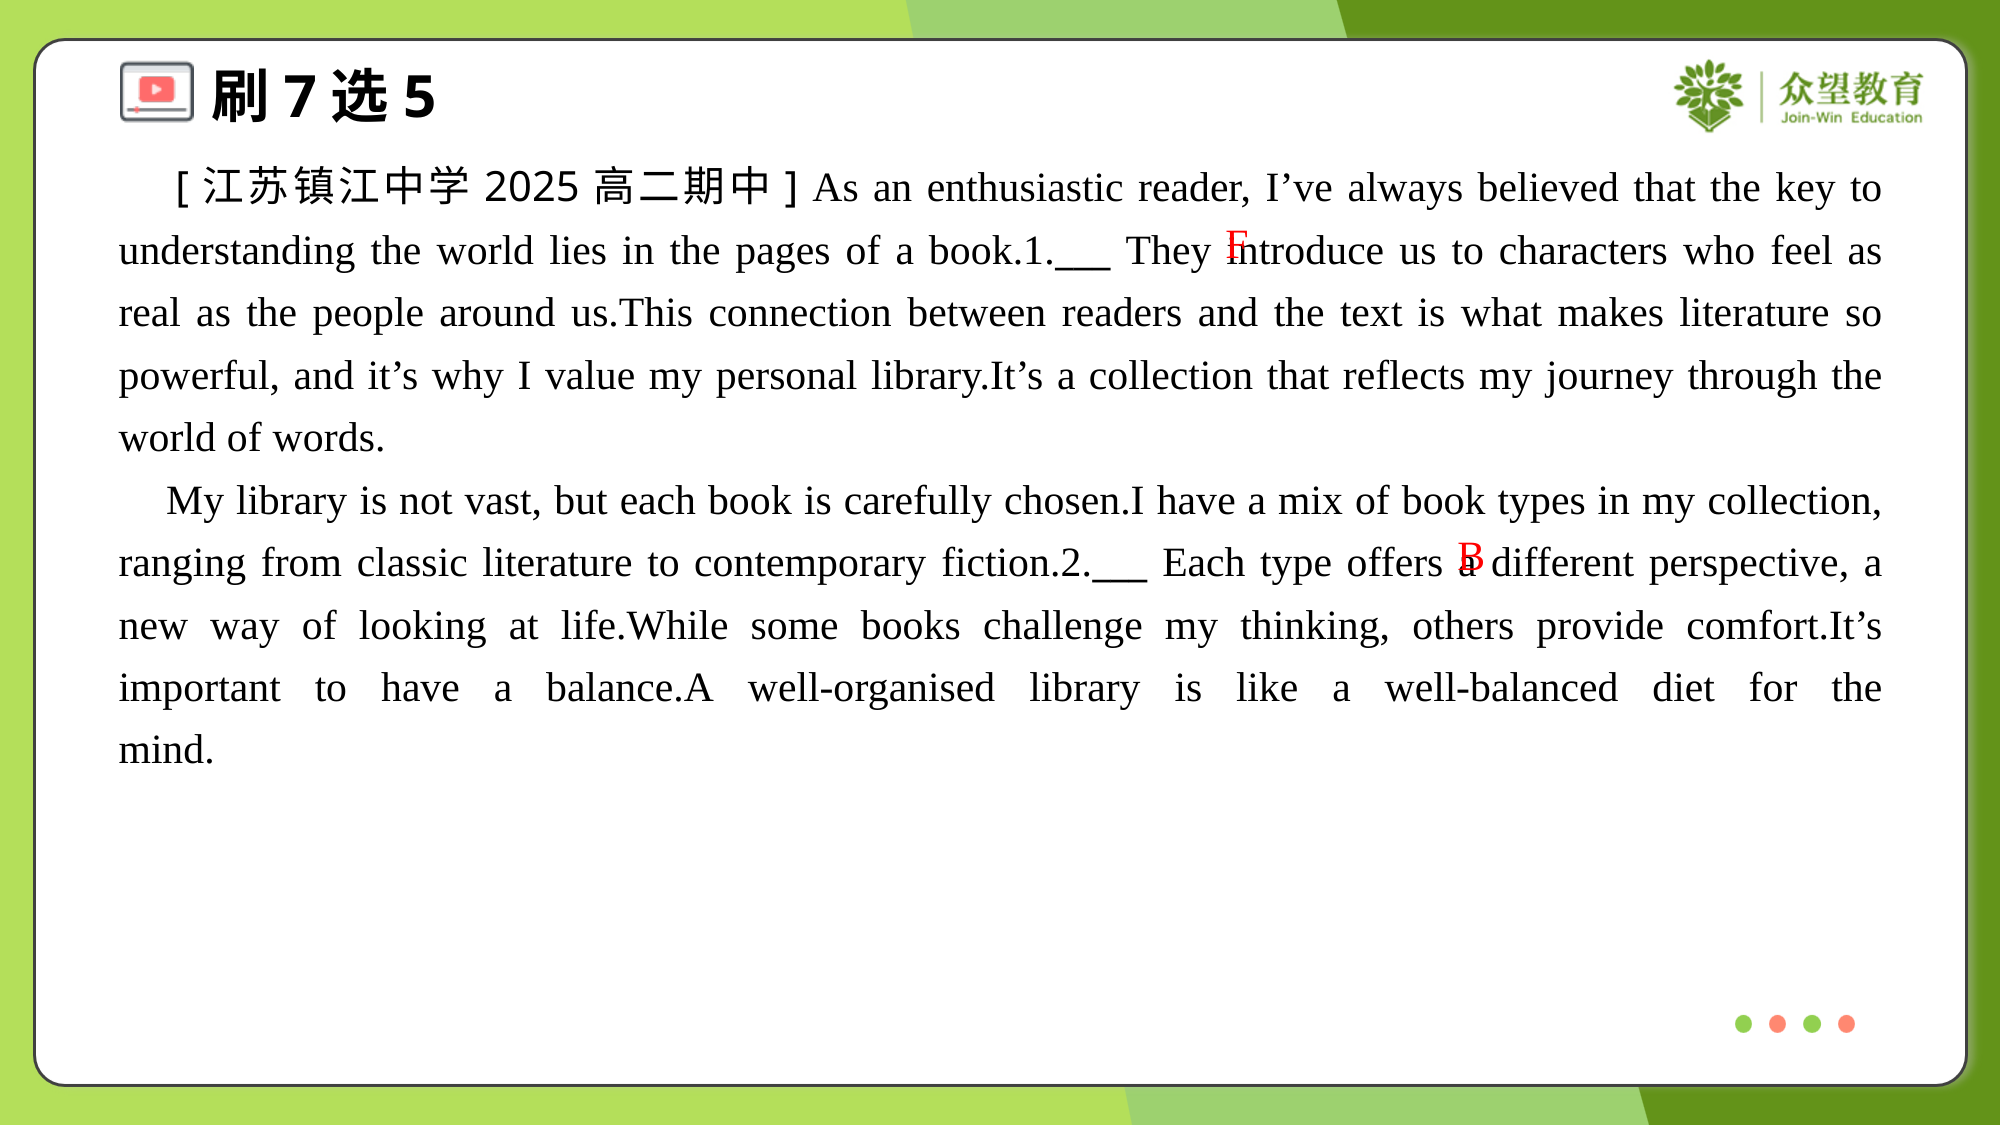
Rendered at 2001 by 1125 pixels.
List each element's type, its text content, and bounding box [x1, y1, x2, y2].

text_box F [1220, 203, 1254, 262]
text_box [江苏镇江中学2025高二期中] As an enthusiastic reader, I’ve always believed that the key to understanding the world lies in the pages of a book.1.___ They introduce us to characters who feel as real as the people around us.This connection between readers and the text is what makes literature so powerful, and it’s why I value my personal library.It’s a collection that reflects my journey through the world of words. My library is not vast, but each book is carefully chosen.I have a mix of book types in my collection, ranging from classic literature to contemporary fiction.2.___ Each type offers a different perspective, a new way of looking at life.While some books challenge my thinking, others provide comfort.It’s important to have a balance.A well-organised library is like a well-balanced diet for the mind.#2 [118, 147, 1883, 767]
text_box B [1452, 516, 1490, 574]
picture [0, 0, 2000, 1125]
